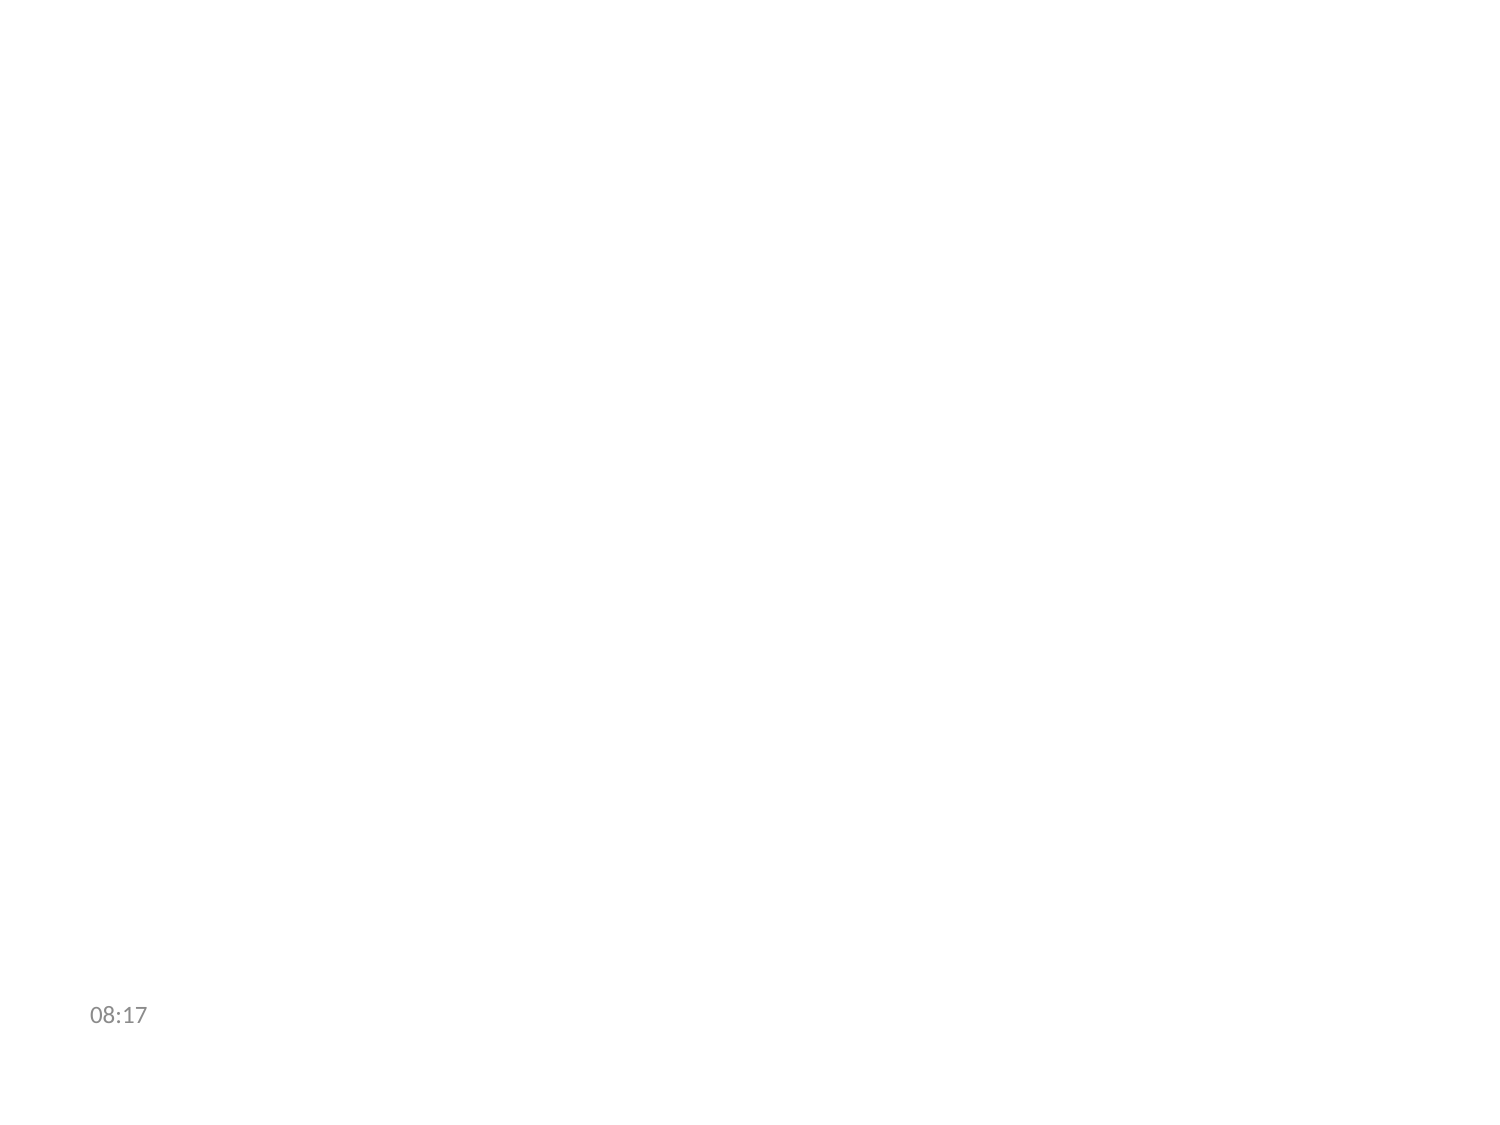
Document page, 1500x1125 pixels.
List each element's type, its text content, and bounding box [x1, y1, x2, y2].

text_box 15:35 [75, 983, 425, 1044]
